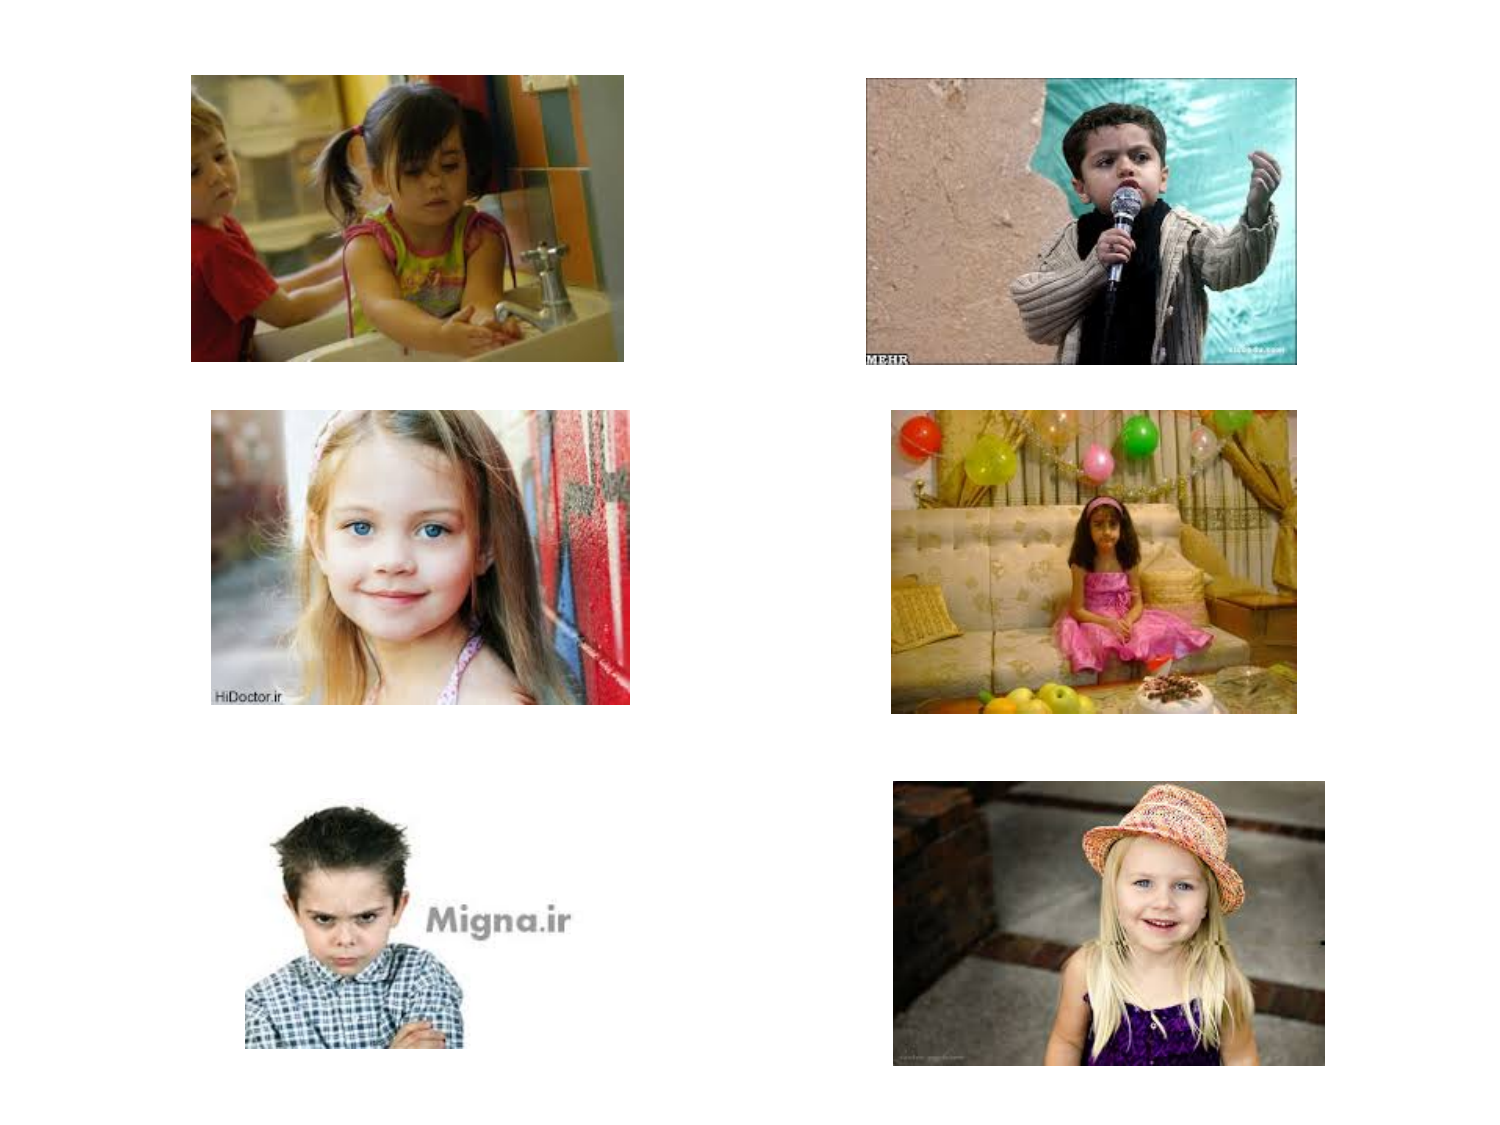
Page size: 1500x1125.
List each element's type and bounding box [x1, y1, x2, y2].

picture [245, 798, 596, 1049]
picture [191, 75, 624, 363]
picture [892, 781, 1325, 1067]
picture [891, 410, 1297, 715]
picture [210, 410, 631, 705]
picture [866, 77, 1297, 365]
